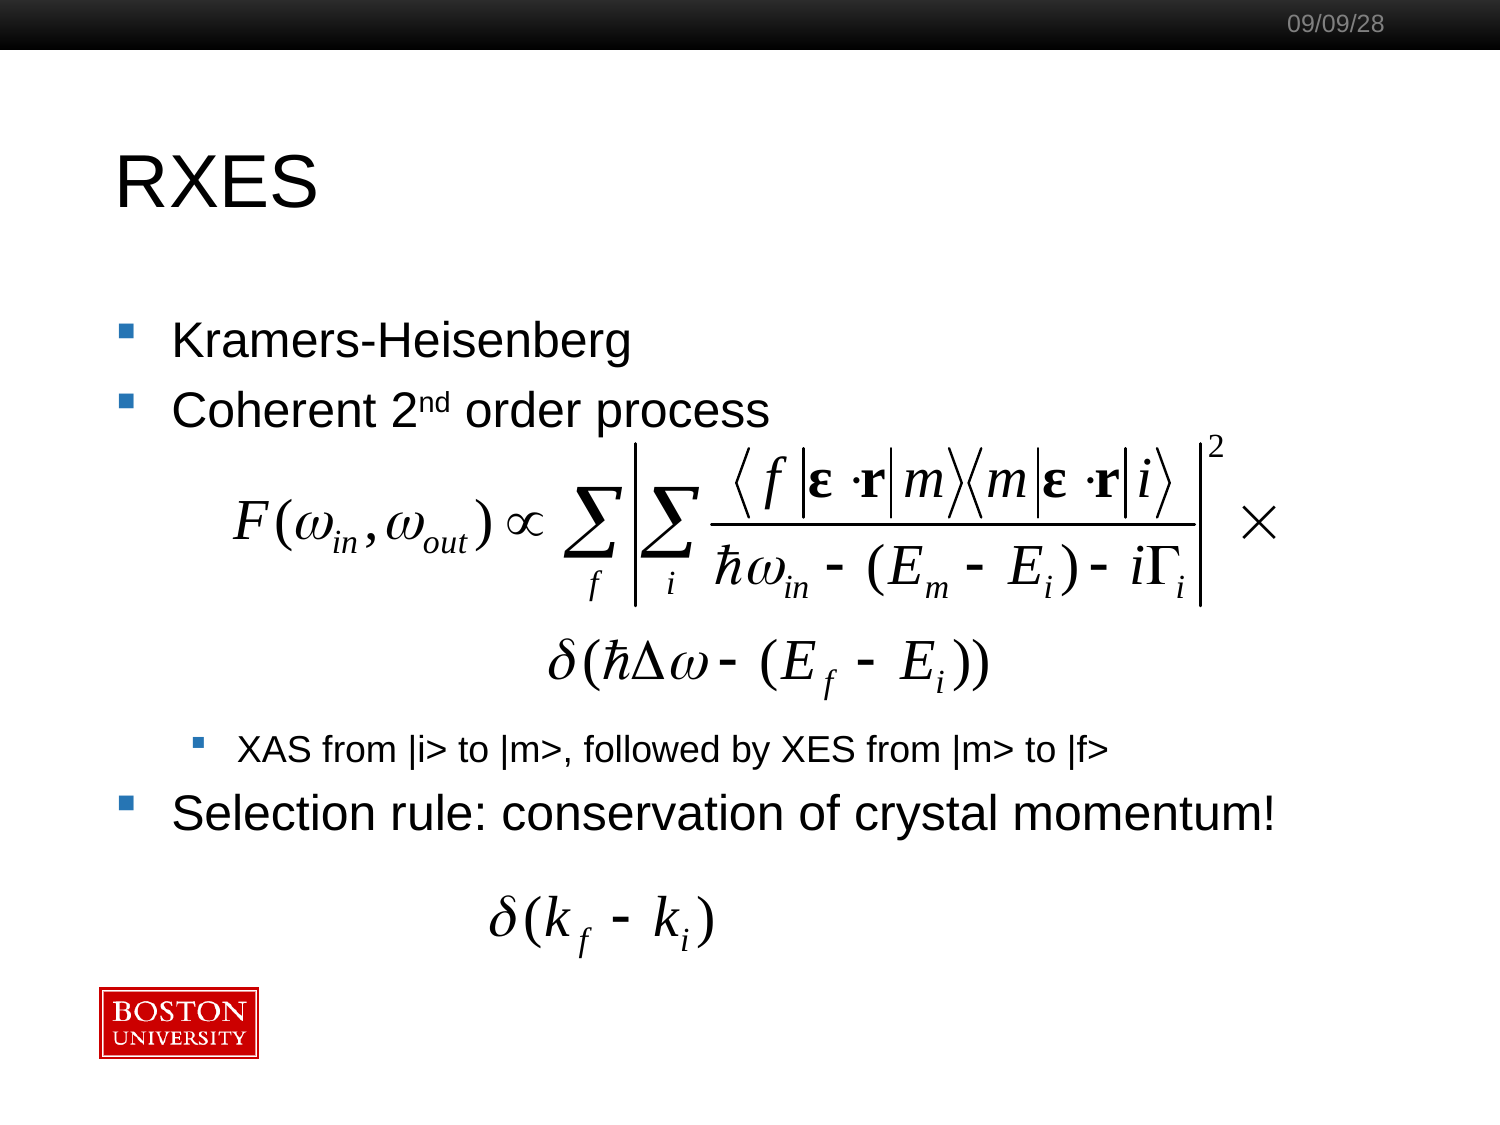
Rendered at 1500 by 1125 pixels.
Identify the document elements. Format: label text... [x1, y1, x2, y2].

picture [99, 987, 259, 1059]
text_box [480, 878, 727, 971]
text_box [222, 421, 1278, 712]
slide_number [1087, 0, 1401, 51]
title RXES [99, 124, 1401, 238]
list Kramers-Heisenberg Coherent 2nd order process XAS from |i> to |m>, followed by XES from |m> to |f> Selection rule: conservation of crystal momentum! [99, 299, 1401, 938]
